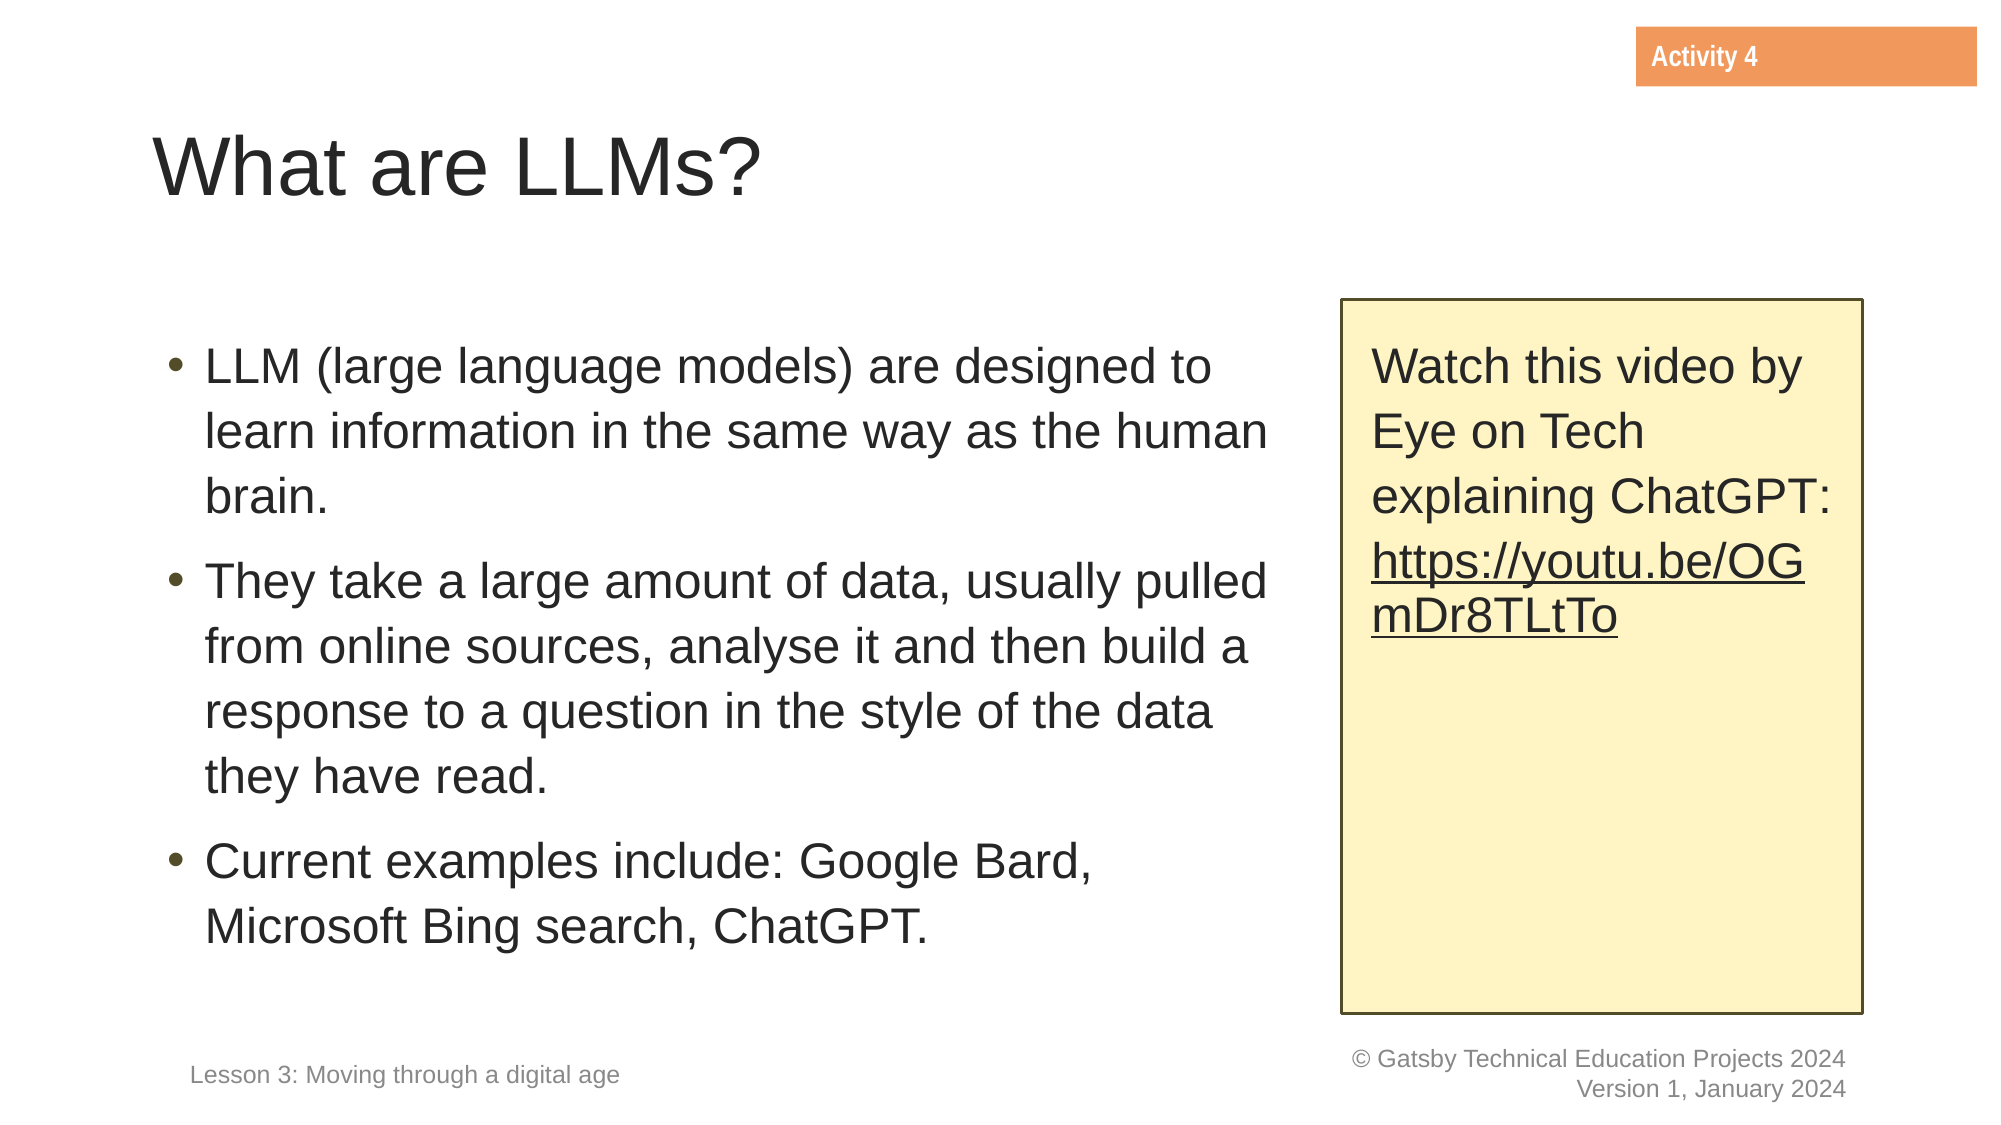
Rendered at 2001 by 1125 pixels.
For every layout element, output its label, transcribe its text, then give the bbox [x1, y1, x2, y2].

list LLM (large language models) are designed to learn information in the same way as the human brain. They take a large amount of data, usually pulled from online sources, analyse it and then build a response to a question in the style of the data they have read. Current examples include: Google Bard, Microsoft Bing search, ChatGPT. [137, 299, 1300, 1014]
list Activity 4 [1636, 26, 1977, 87]
list Lesson 3: Moving through a digital age [137, 1042, 829, 1103]
list Watch this video by Eye on Tech explaining ChatGPT: https://youtu.be/OGmDr8TLtTo [1340, 298, 1864, 1015]
title What are LLMs? [137, 59, 1863, 278]
